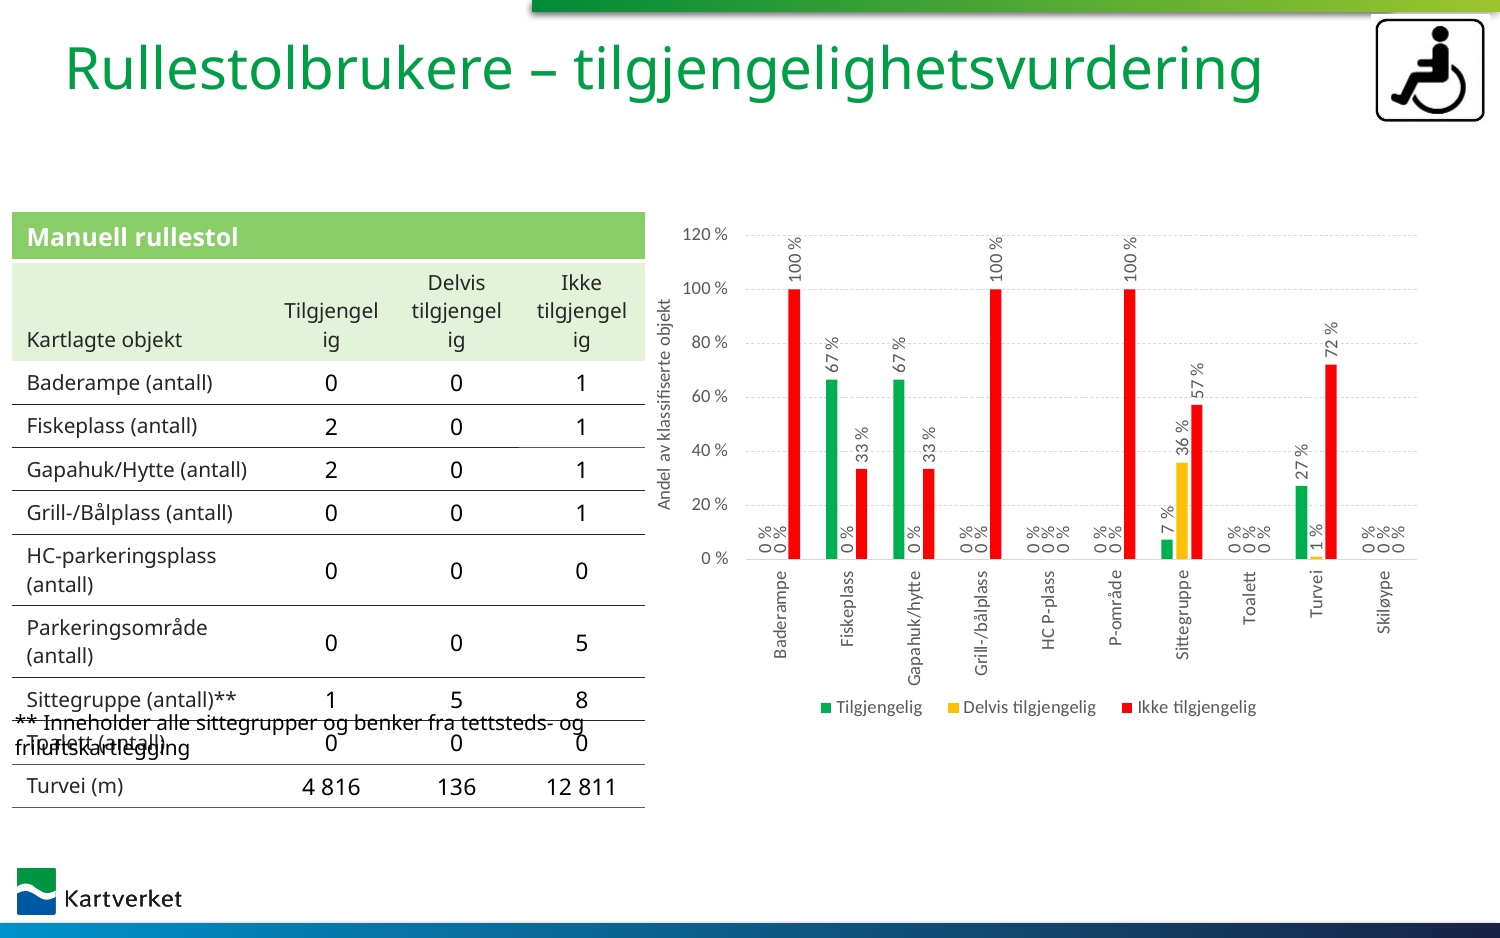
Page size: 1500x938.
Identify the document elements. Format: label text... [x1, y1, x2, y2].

table_cell 0 [269, 491, 394, 534]
table_cell 12 811 [519, 768, 645, 807]
table_cell Grill-/Bålplass (antall) [12, 491, 269, 534]
table_cell 4 816 [269, 768, 394, 807]
table_cell 5 [394, 678, 519, 702]
table_cell 1 [519, 405, 638, 447]
table_cell 0 [269, 535, 394, 605]
text_box ** Inneholder alle sittegrupper og benker fra tettsteds- og friluftskartlegging [0, 702, 745, 768]
table_cell 8 [519, 678, 638, 702]
table_cell Baderampe (antall) [12, 361, 269, 404]
picture [643, 218, 1427, 728]
table_cell Parkeringsområde (antall) [12, 606, 269, 677]
table_cell 1 [519, 448, 638, 490]
table_cell 0 [394, 535, 519, 605]
table_cell 0 [269, 606, 394, 677]
table_cell 136 [394, 768, 519, 807]
table_cell 2 [269, 405, 394, 447]
table_header Manuell rullestol [12, 212, 645, 259]
table_cell 0 [519, 535, 638, 605]
table_cell HC-parkeringsplass (antall) [12, 535, 269, 605]
table_cell Sittegruppe (antall)** [12, 678, 269, 702]
table_cell Ikke tilgjengelig [519, 263, 638, 361]
table_cell Delvis tilgjengelig [394, 263, 519, 361]
picture [1371, 13, 1491, 127]
table_cell 5 [519, 606, 638, 677]
table_cell 0 [394, 405, 519, 447]
table_cell Tilgjengelig [269, 263, 394, 361]
table_cell 1 [519, 361, 638, 404]
table_cell Fiskeplass (antall) [12, 405, 269, 447]
table_cell 0 [394, 491, 519, 534]
table_cell 1 [519, 491, 638, 534]
table_cell 0 [394, 448, 519, 490]
table_cell Turvei (m) [12, 768, 269, 807]
table_cell Gapahuk/Hytte (antall) [12, 448, 269, 490]
table_cell 0 [394, 361, 519, 404]
table_cell 1 [269, 678, 394, 702]
table_cell 0 [394, 606, 519, 677]
table_cell Kartlagte objekt [12, 263, 269, 361]
text_box Rullestolbrukere – tilgjengelighetsvurdering [49, 12, 1372, 109]
table_cell 2 [269, 448, 394, 490]
table_cell 0 [269, 361, 394, 404]
